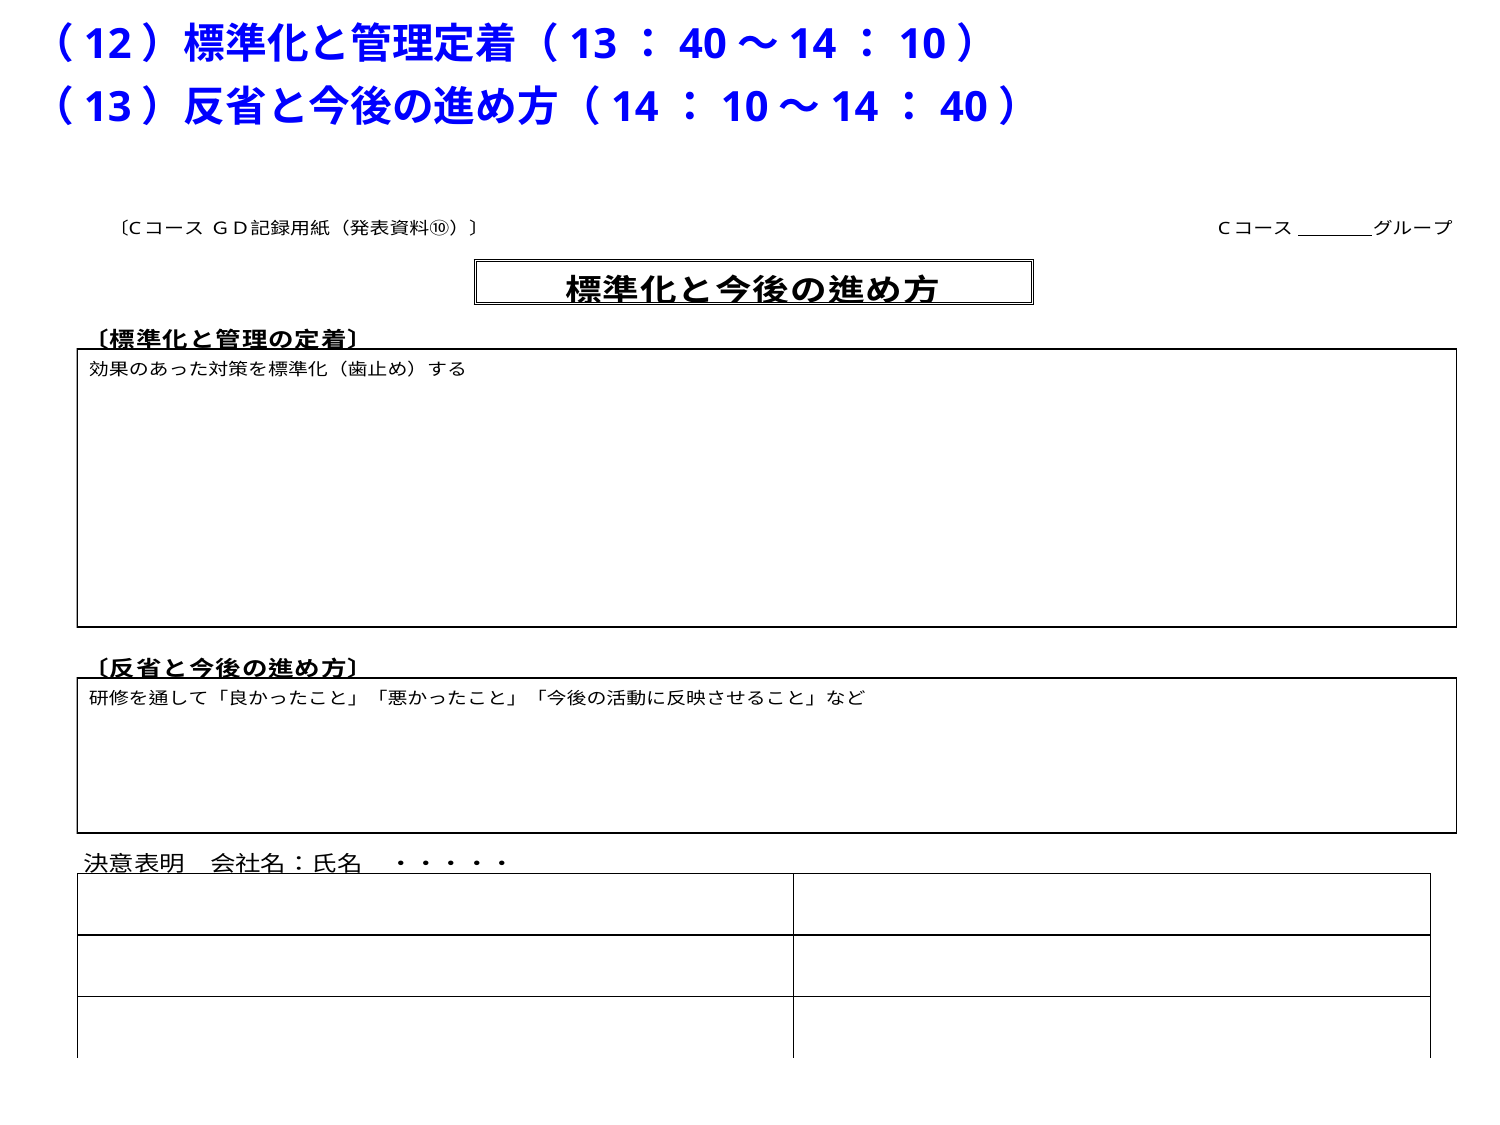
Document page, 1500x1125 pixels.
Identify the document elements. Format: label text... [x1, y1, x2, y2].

picture [76, 207, 1459, 1059]
text_box （12）標準化と管理定着（13：40～14：10） （13）反省と今後の進め方（14：10～14：40） [17, 17, 1306, 137]
